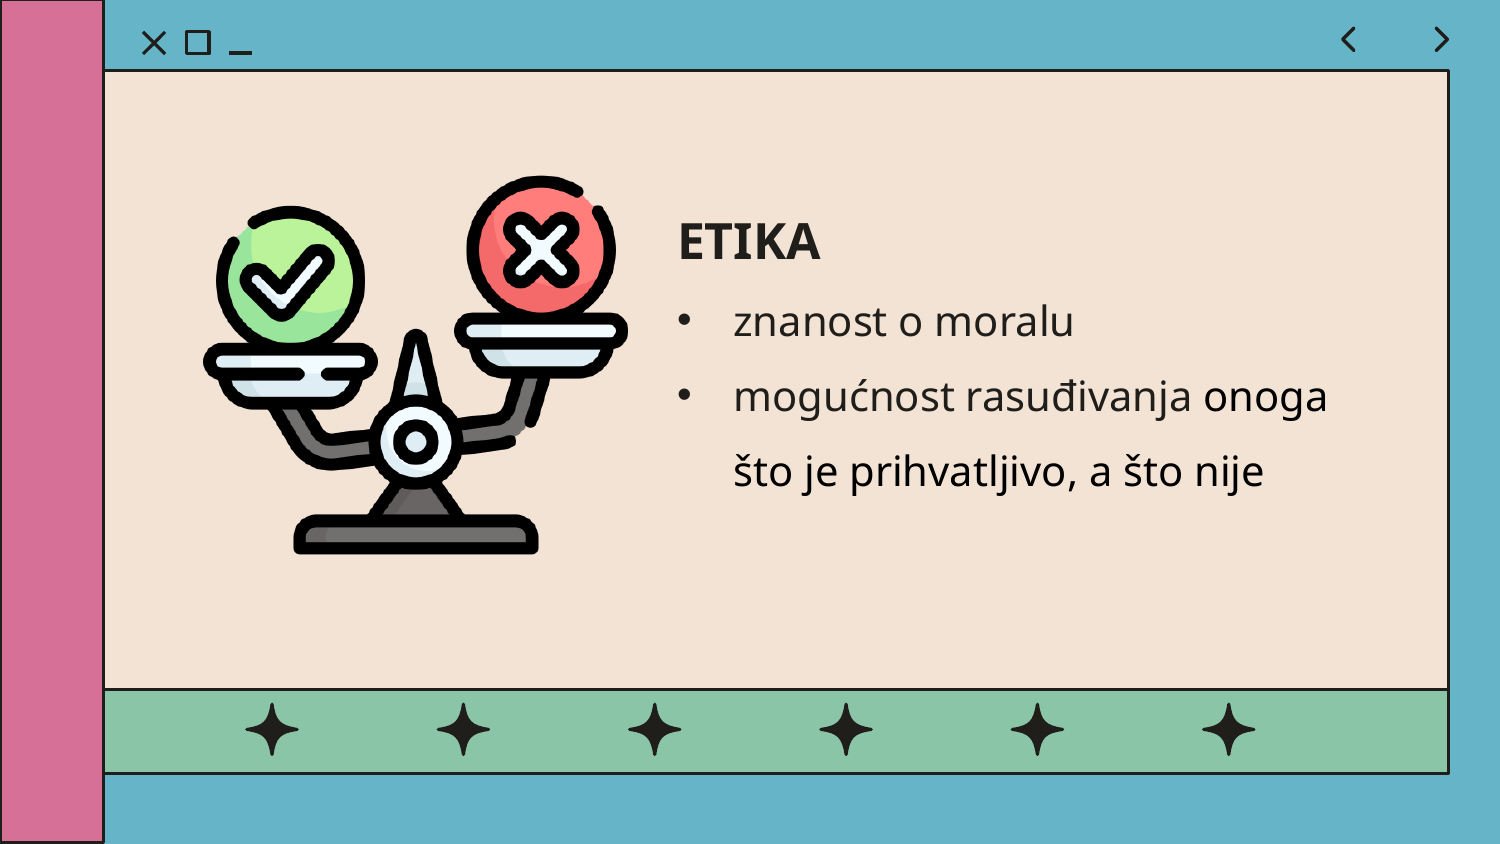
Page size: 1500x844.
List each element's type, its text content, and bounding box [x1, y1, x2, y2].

text_box [1342, 27, 1355, 52]
subtitle ETIKA znanost o moralu mogućnost rasuđivanja onoga što je prihvatljivo, a što nije [662, 230, 1380, 534]
text_box [1435, 27, 1449, 52]
picture [203, 152, 628, 577]
